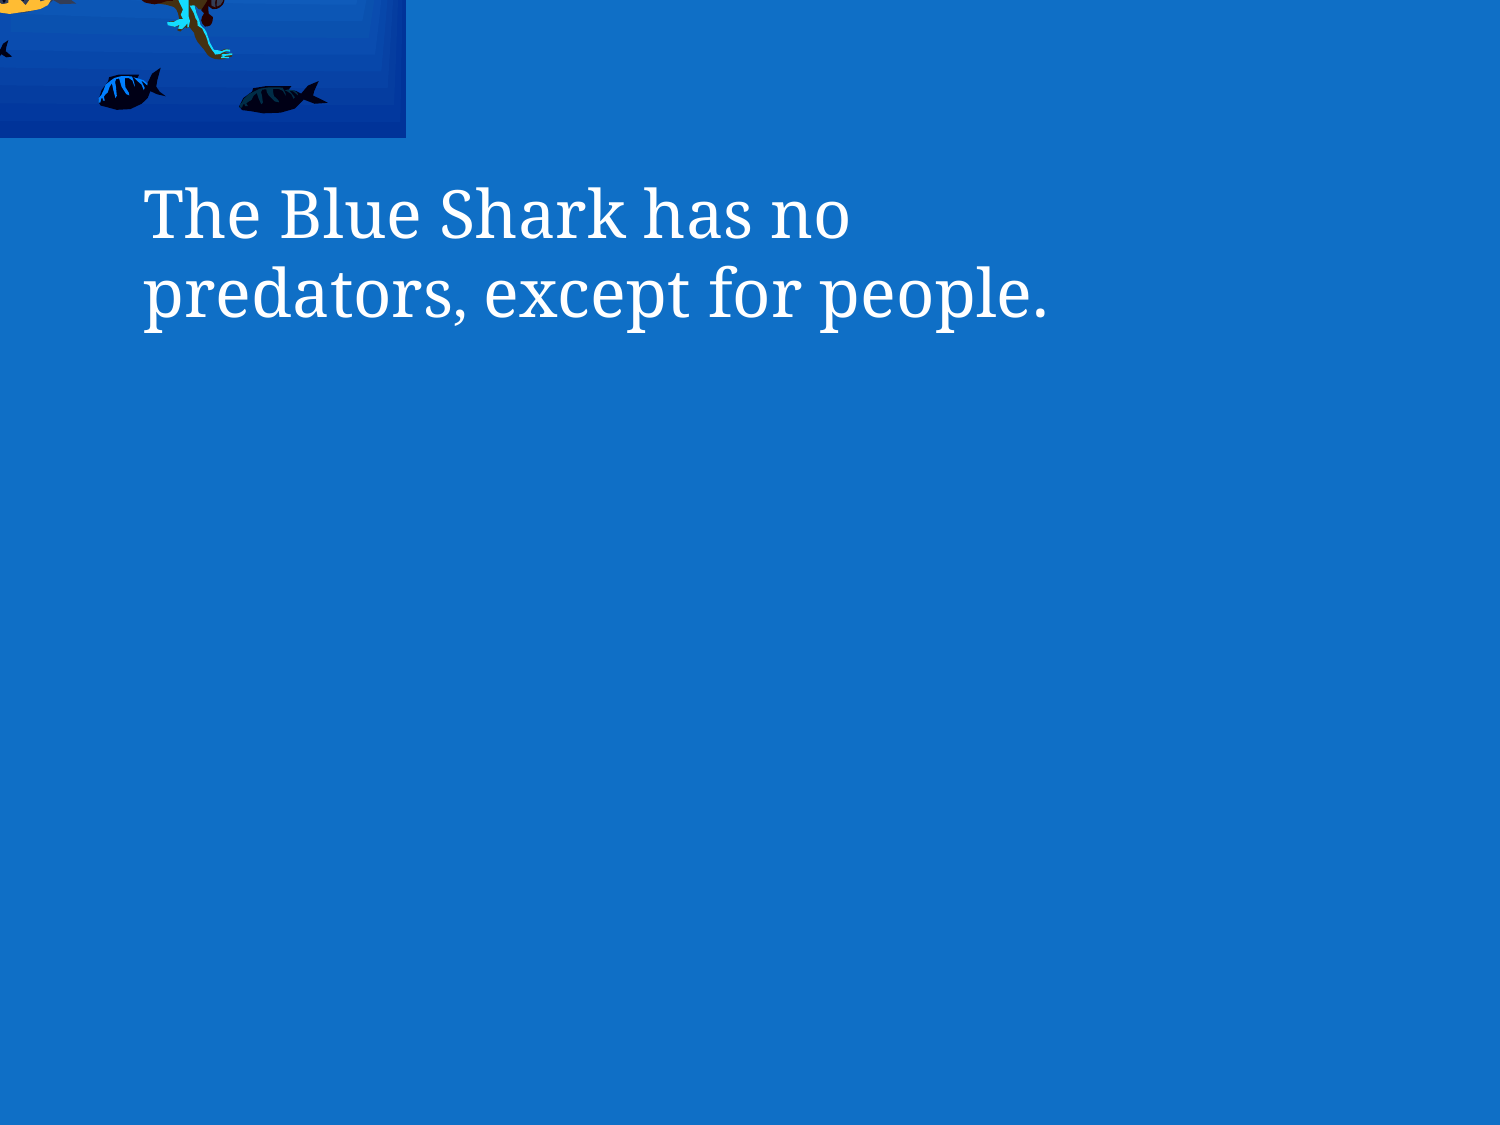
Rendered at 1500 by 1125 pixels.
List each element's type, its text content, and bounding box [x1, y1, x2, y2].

text_box The Blue Shark has no predators, except for people. [128, 163, 1090, 339]
picture [0, 0, 407, 139]
